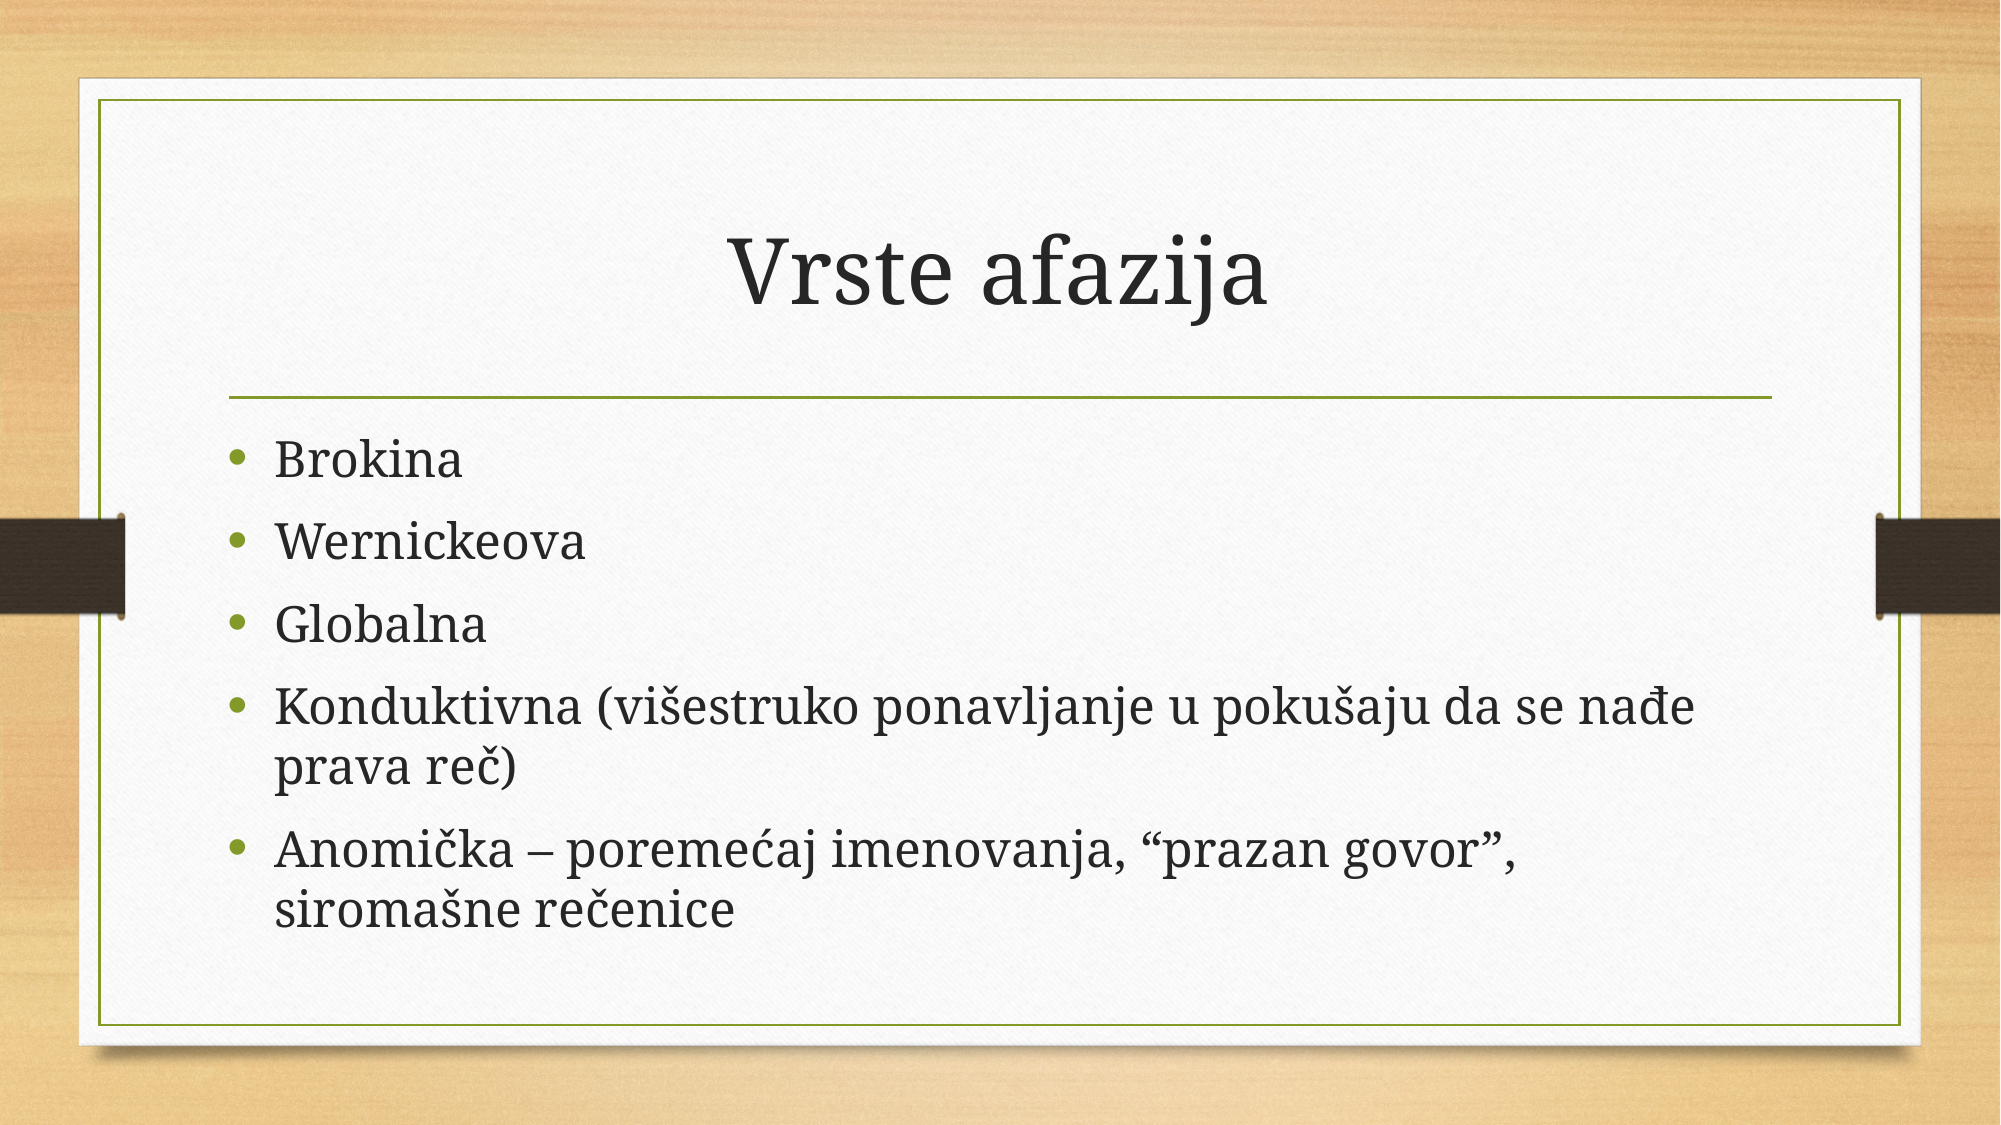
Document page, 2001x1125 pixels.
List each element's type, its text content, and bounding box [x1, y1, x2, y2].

list Brokina Wernickeova Globalna Konduktivna (višestruko ponavljanje u pokušaju da se nađe prava reč) Anomička – poremećaj imenovanja, “prazan govor”, siromašne rečenice [212, 419, 1788, 964]
title Vrste afazija [212, 161, 1788, 375]
picture [0, 0, 2001, 1125]
